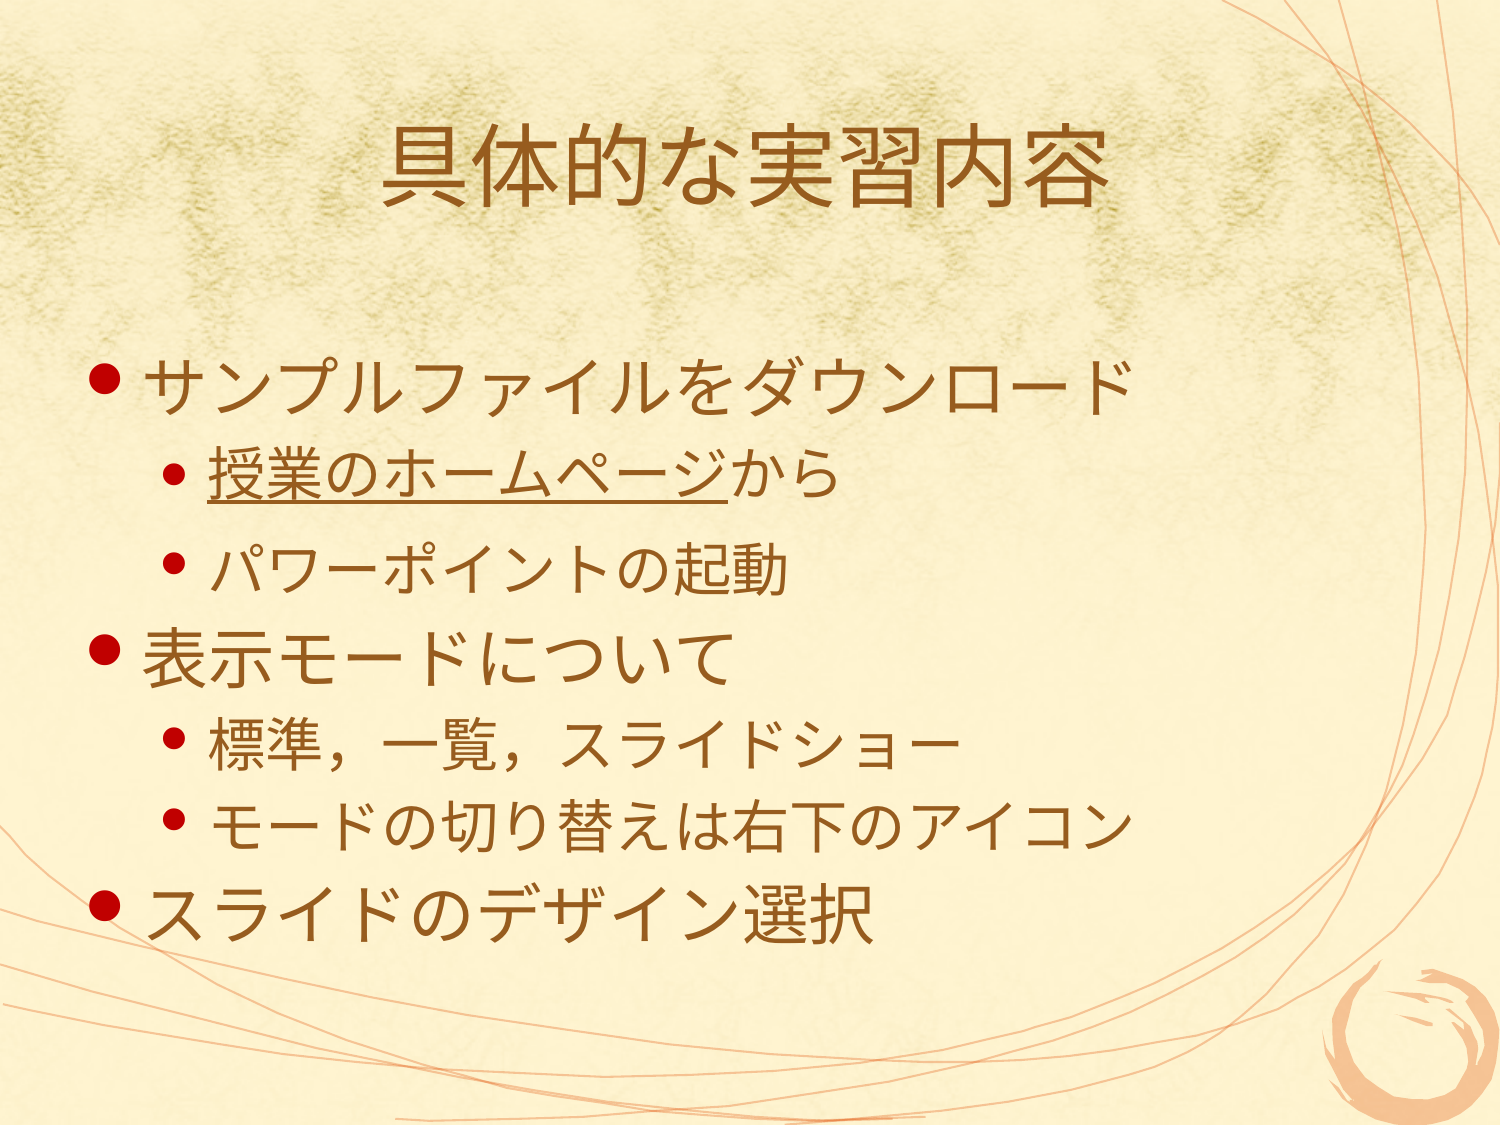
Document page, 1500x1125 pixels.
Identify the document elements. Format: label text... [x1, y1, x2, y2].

title 具体的な実習内容 [70, 70, 1421, 258]
list サンプルファイルをダウンロード 授業のホームページから パワーポイントの起動 表示モードについて 標準，一覧，スライドショー モードの切り替えは右下のアイコン スライドのデザイン選択 [70, 264, 1421, 1034]
